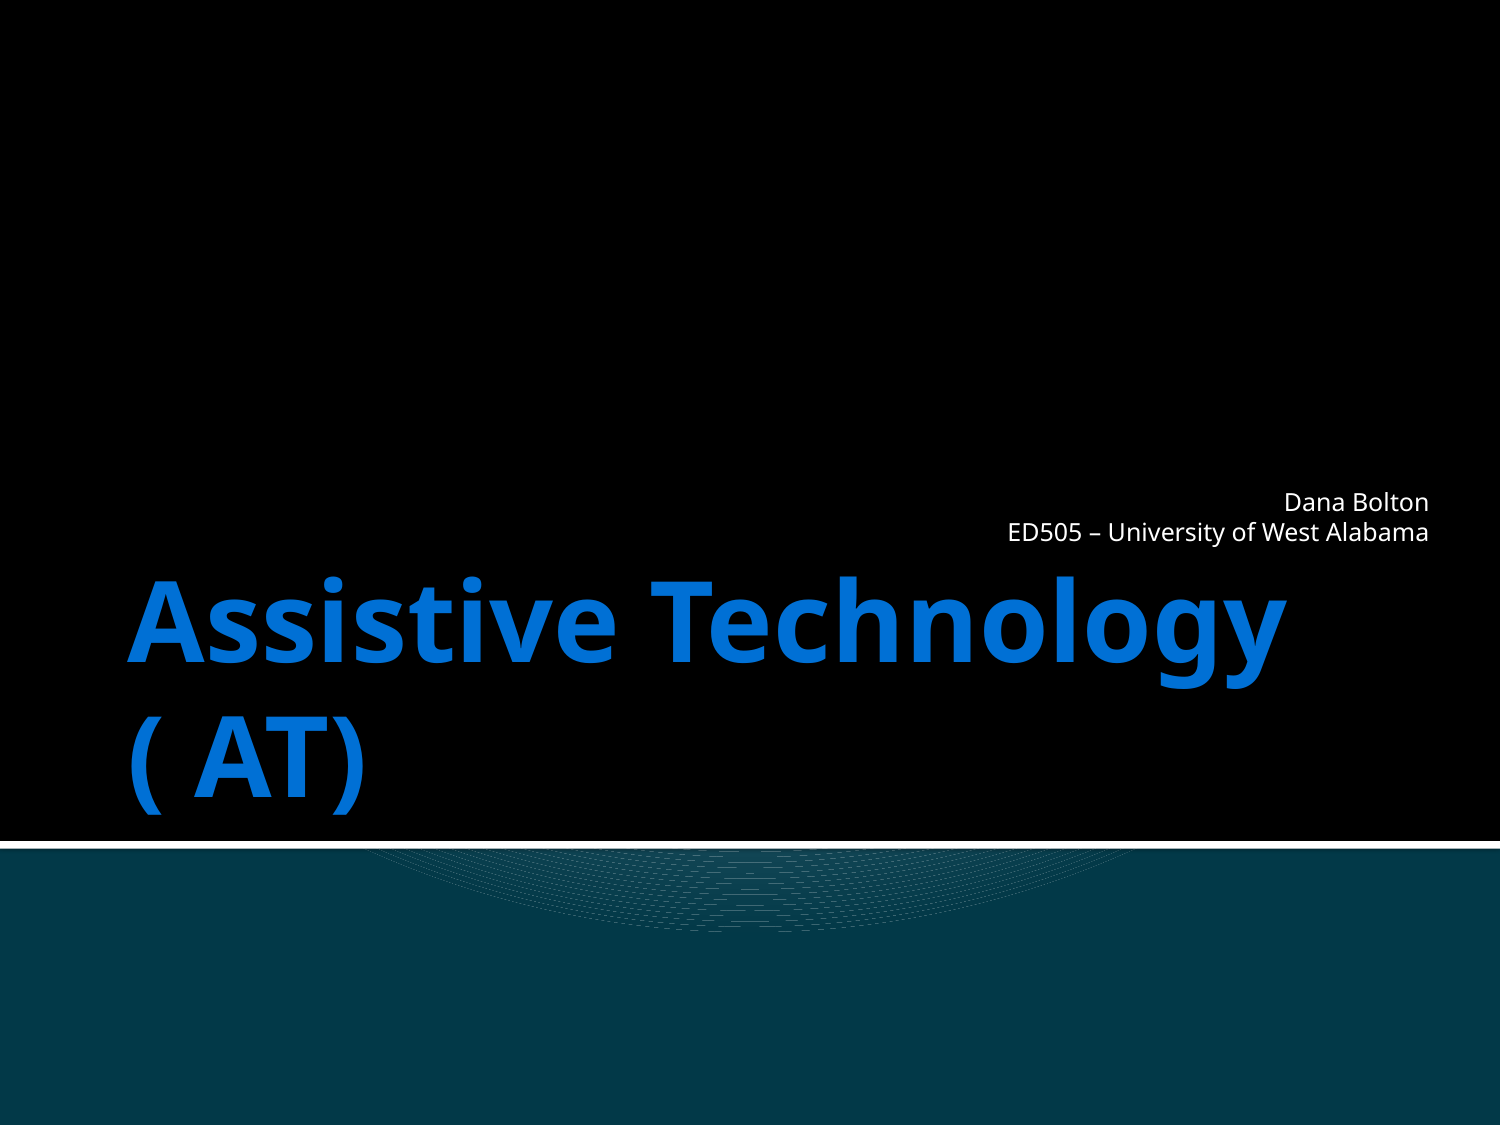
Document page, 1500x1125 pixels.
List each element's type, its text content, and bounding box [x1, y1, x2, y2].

title Assistive Technology ( AT) [112, 550, 1438, 825]
subtitle Dana Bolton ED505 – University of West Alabama [112, 299, 1438, 546]
